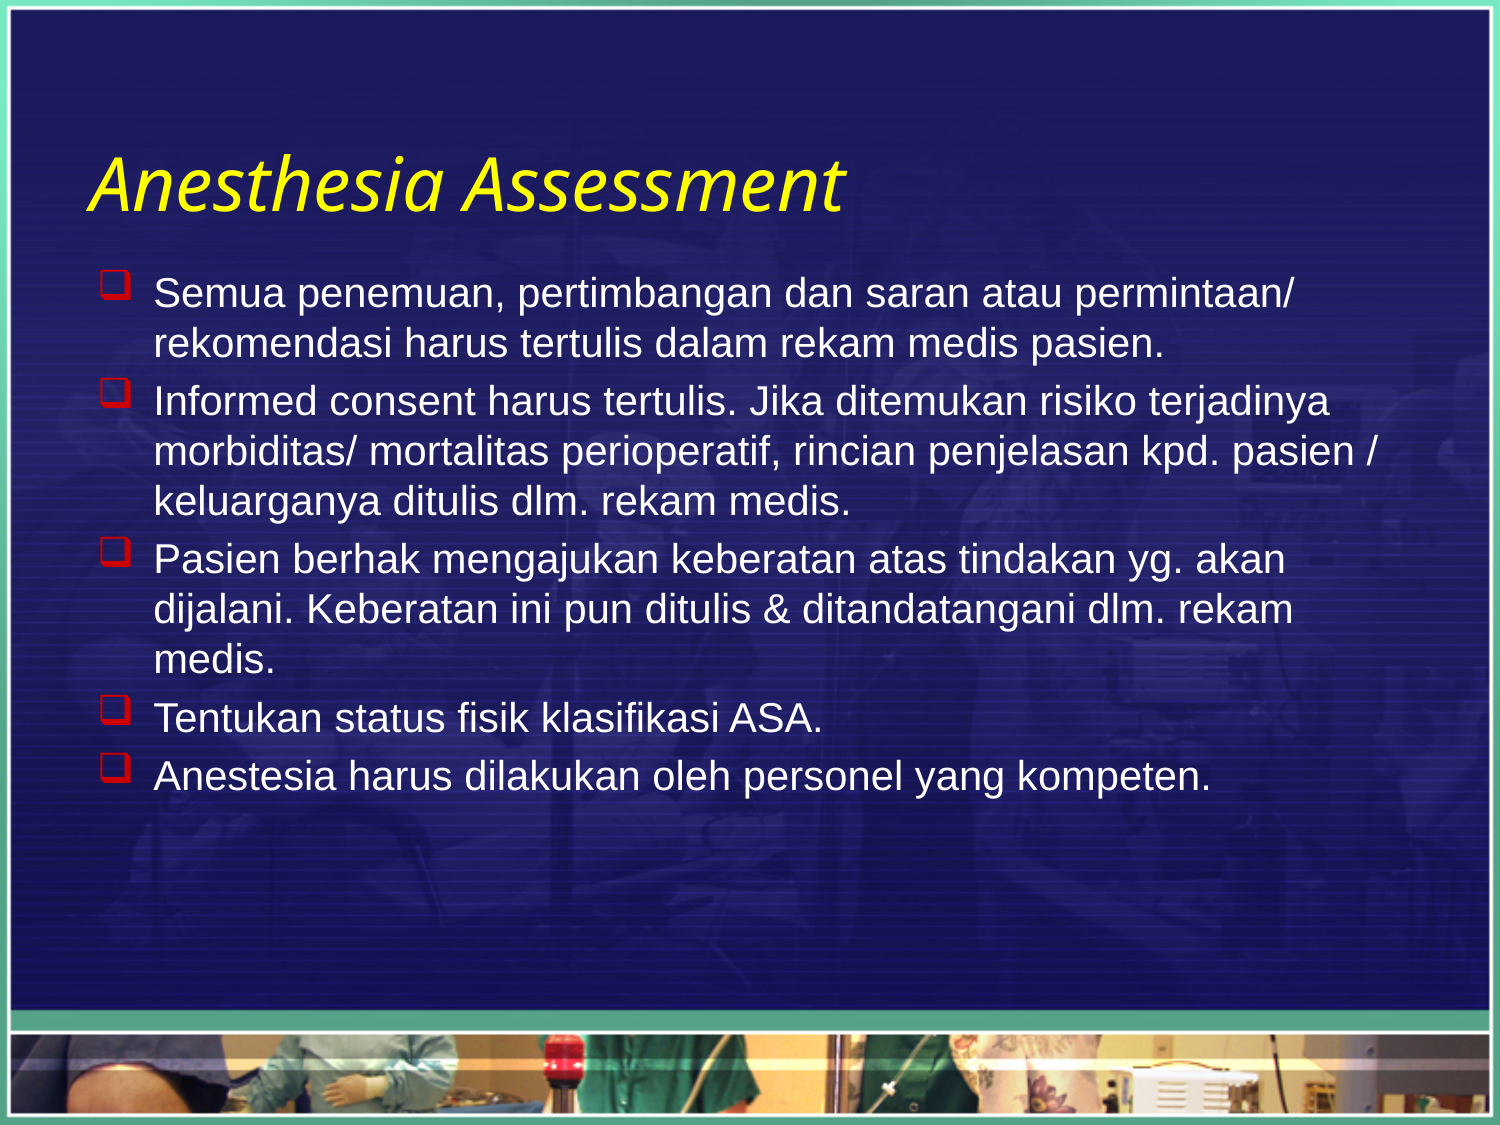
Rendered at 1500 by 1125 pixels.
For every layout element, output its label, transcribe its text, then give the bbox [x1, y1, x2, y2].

title Anesthesia Assessment [75, 87, 1425, 275]
list Semua penemuan, pertimbangan dan saran atau permintaan/ rekomendasi harus tertulis dalam rekam medis pasien. Informed consent harus tertulis. Jika ditemukan risiko terjadinya morbiditas/ mortalitas perioperatif, rincian penjelasan kpd. pasien / keluarganya ditulis dlm. rekam medis. Pasien berhak mengajukan keberatan atas tindakan yg. akan dijalani. Keberatan ini pun ditulis & ditandatangani dlm. rekam medis. Tentukan status fisik klasifikasi ASA. Anestesia harus dilakukan oleh personel yang kompeten. [82, 257, 1432, 1001]
picture [0, 0, 1500, 1125]
